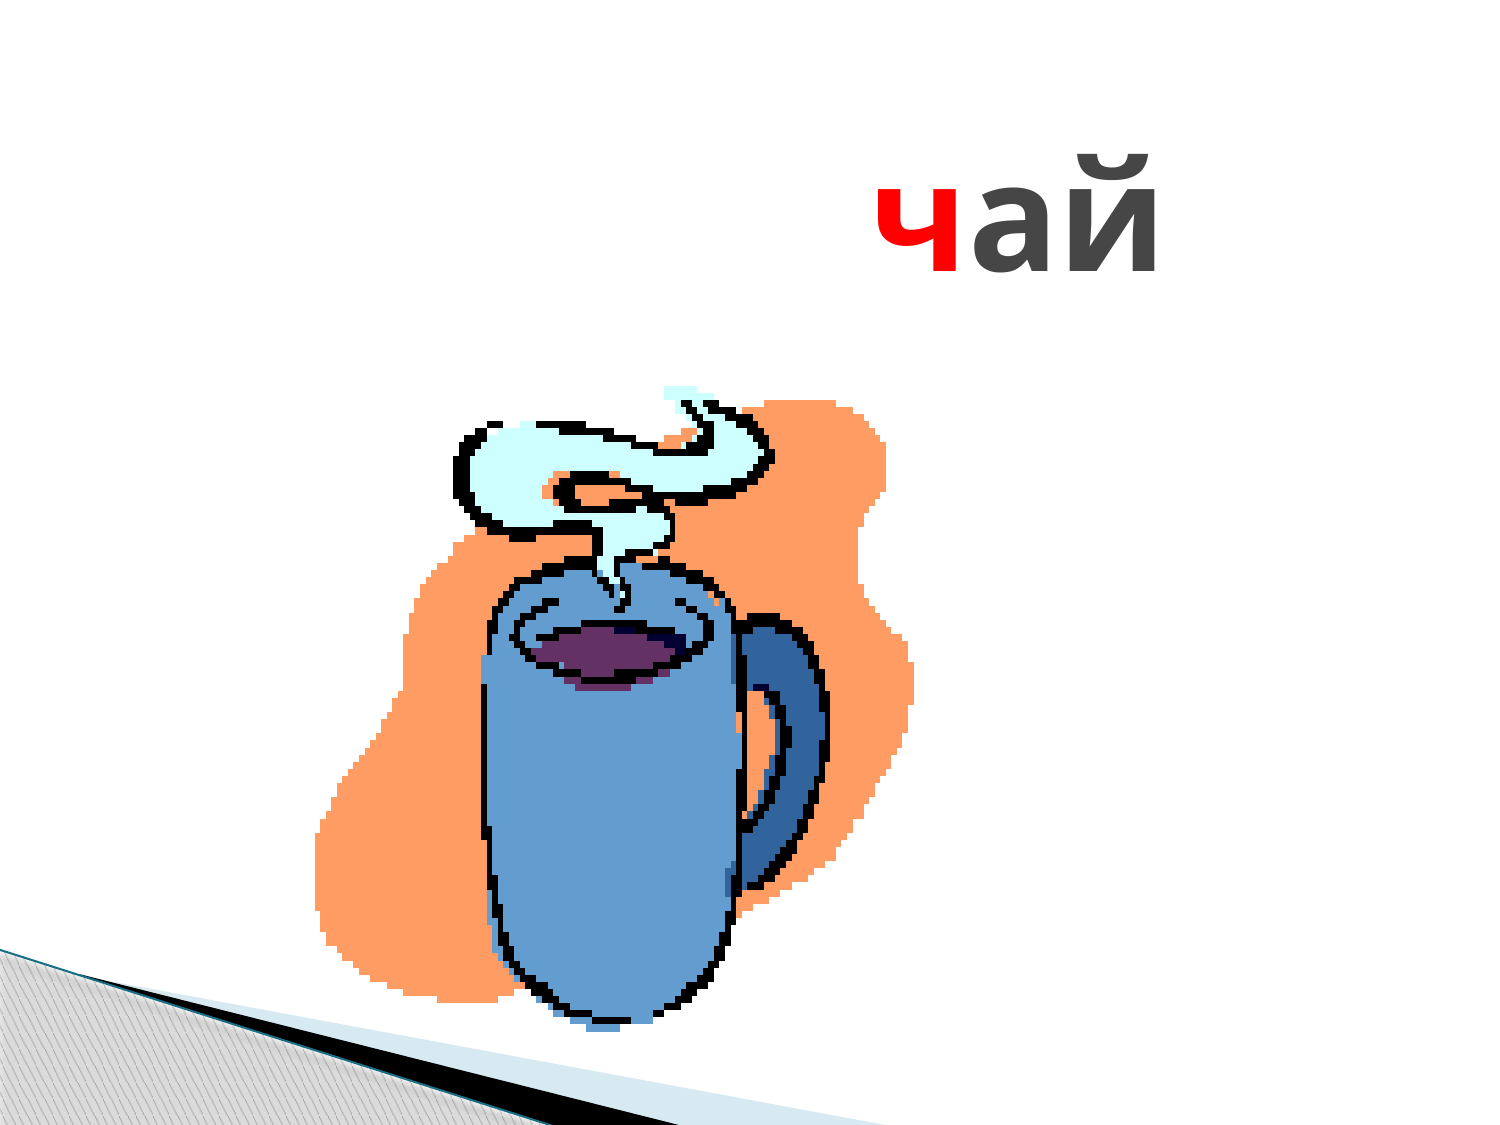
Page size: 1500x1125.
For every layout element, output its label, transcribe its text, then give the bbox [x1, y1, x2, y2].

title чай [75, 46, 1425, 375]
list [304, 386, 915, 1032]
